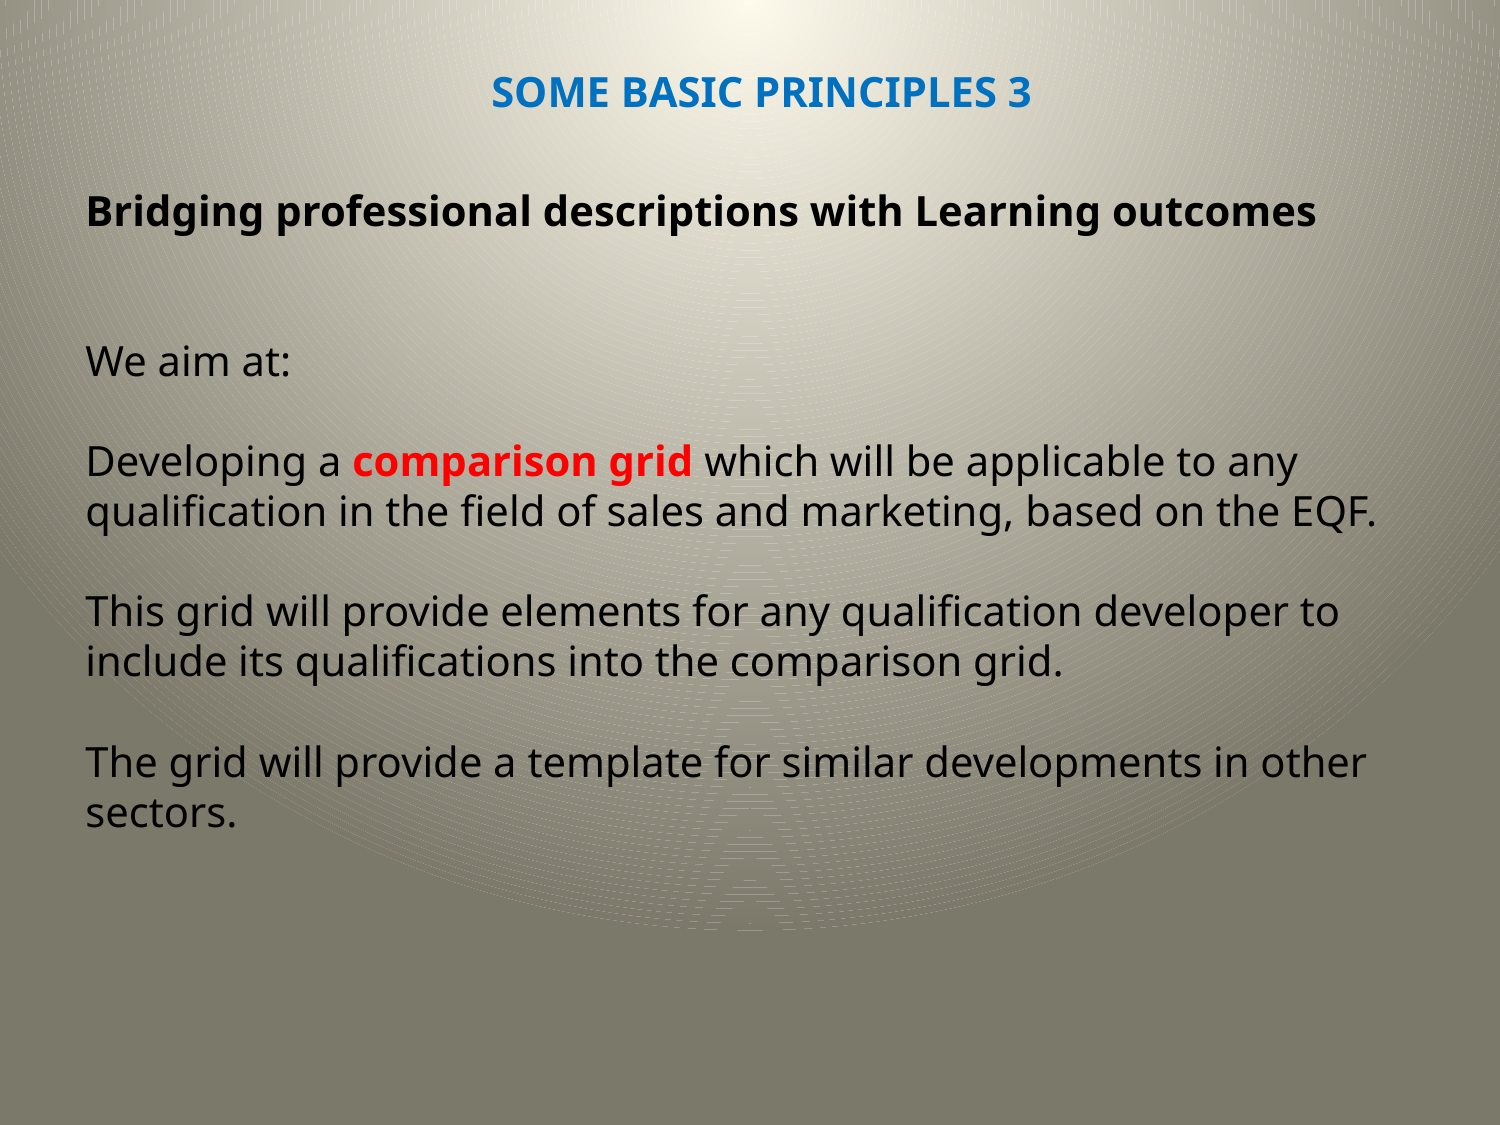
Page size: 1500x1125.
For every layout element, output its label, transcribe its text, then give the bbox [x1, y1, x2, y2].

text_box Bridging professional descriptions with Learning outcomes We aim at: Developing a comparison grid which will be applicable to any qualification in the field of sales and marketing, based on the EQF. This grid will provide elements for any qualification developer to include its qualifications into the comparison grid. The grid will provide a template for similar developments in other sectors. [70, 178, 1430, 836]
text_box SOME BASIC PRINCIPLES 3 [164, 58, 1360, 124]
